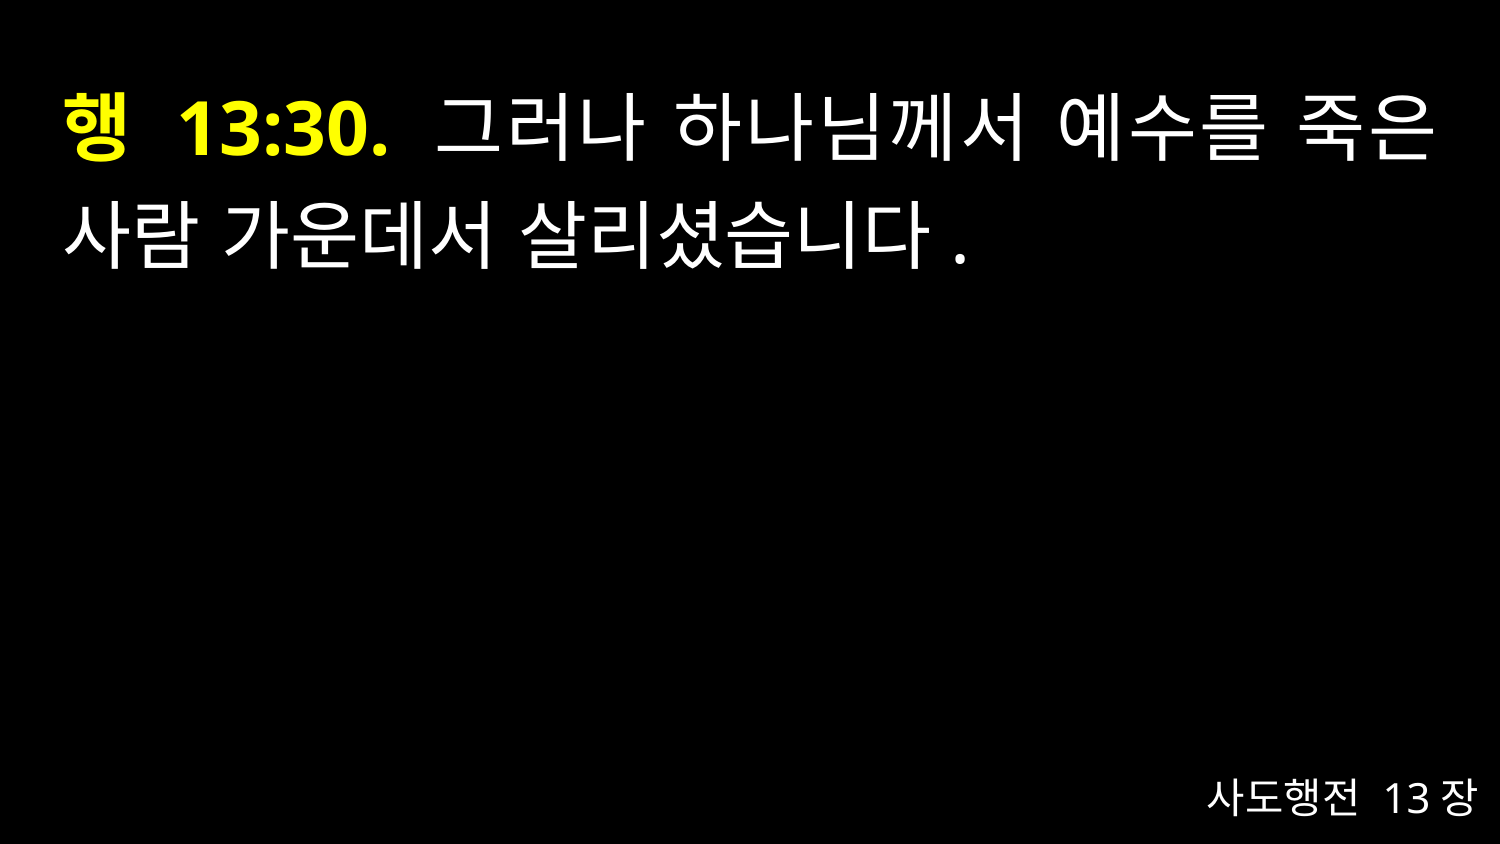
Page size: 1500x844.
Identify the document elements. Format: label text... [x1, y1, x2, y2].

subtitle 사도행전 13장 [916, 770, 1500, 844]
title 행 13:30. 그러나 하나님께서 예수를 죽은 사람 가운데서 살리셨습니다. [0, 0, 1500, 844]
